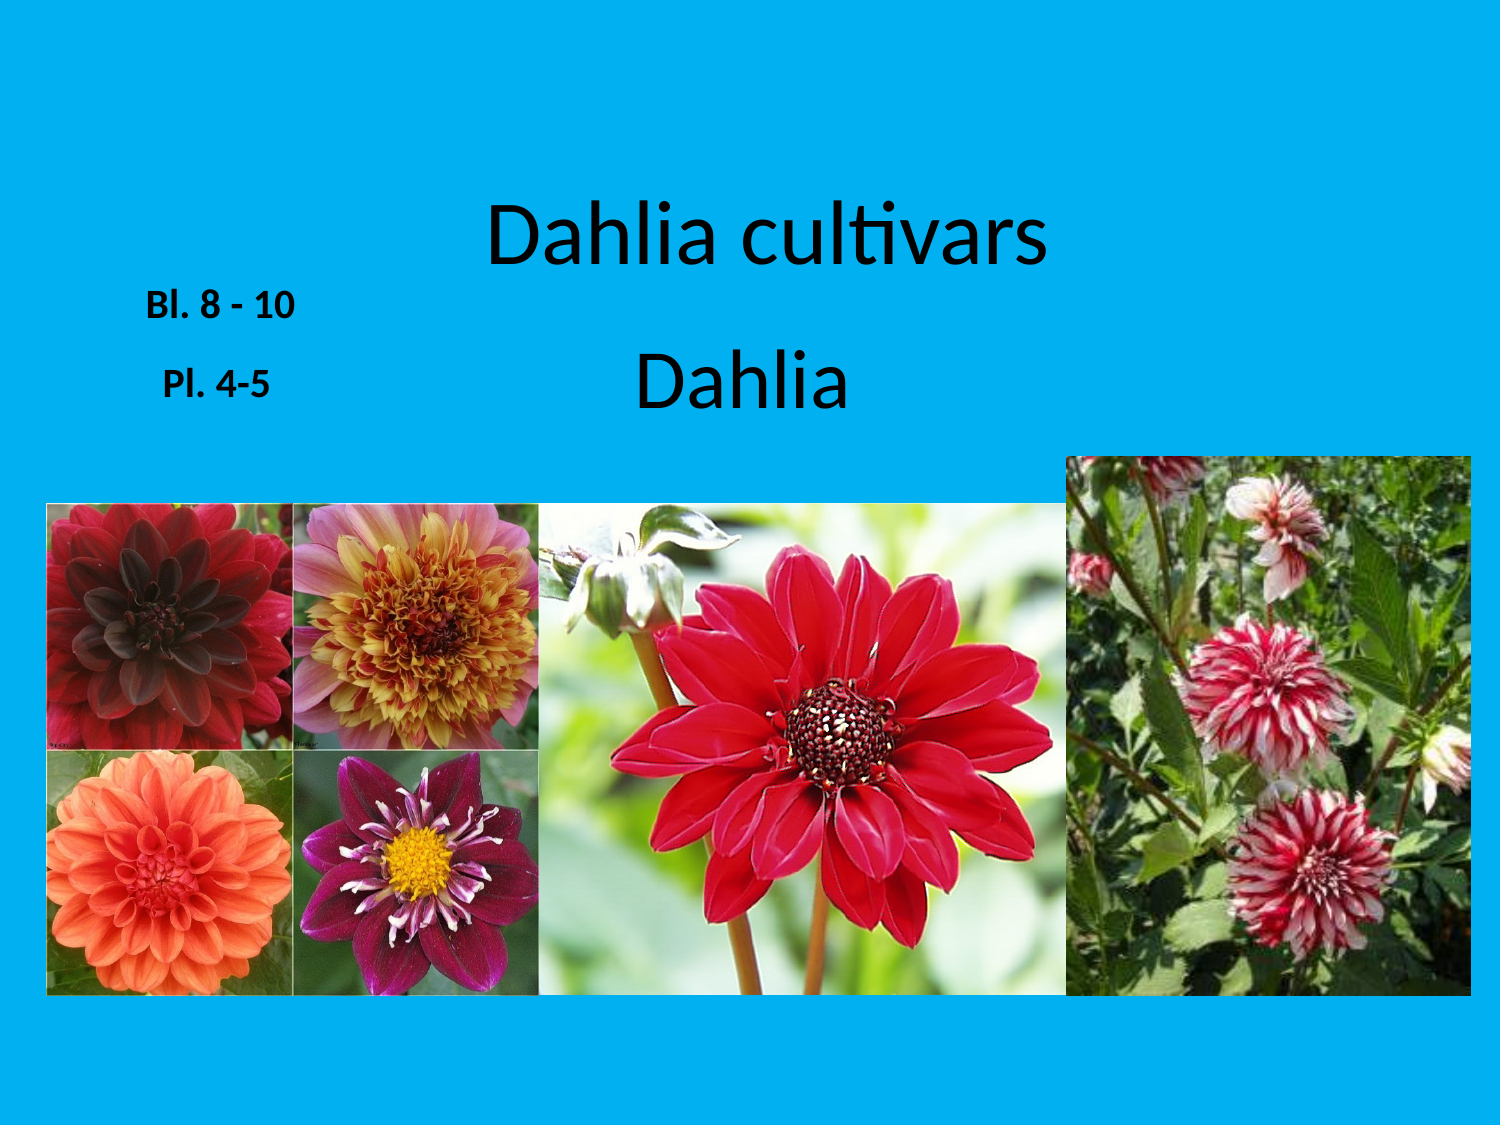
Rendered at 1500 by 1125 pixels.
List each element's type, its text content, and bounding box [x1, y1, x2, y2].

text_box Bl. 8 - 10 [130, 269, 311, 335]
title Dahlia [105, 316, 1381, 434]
text_box Dahlia cultivars [130, 107, 1406, 349]
text_box Pl. 4-5 [147, 348, 287, 413]
picture [47, 457, 1470, 995]
